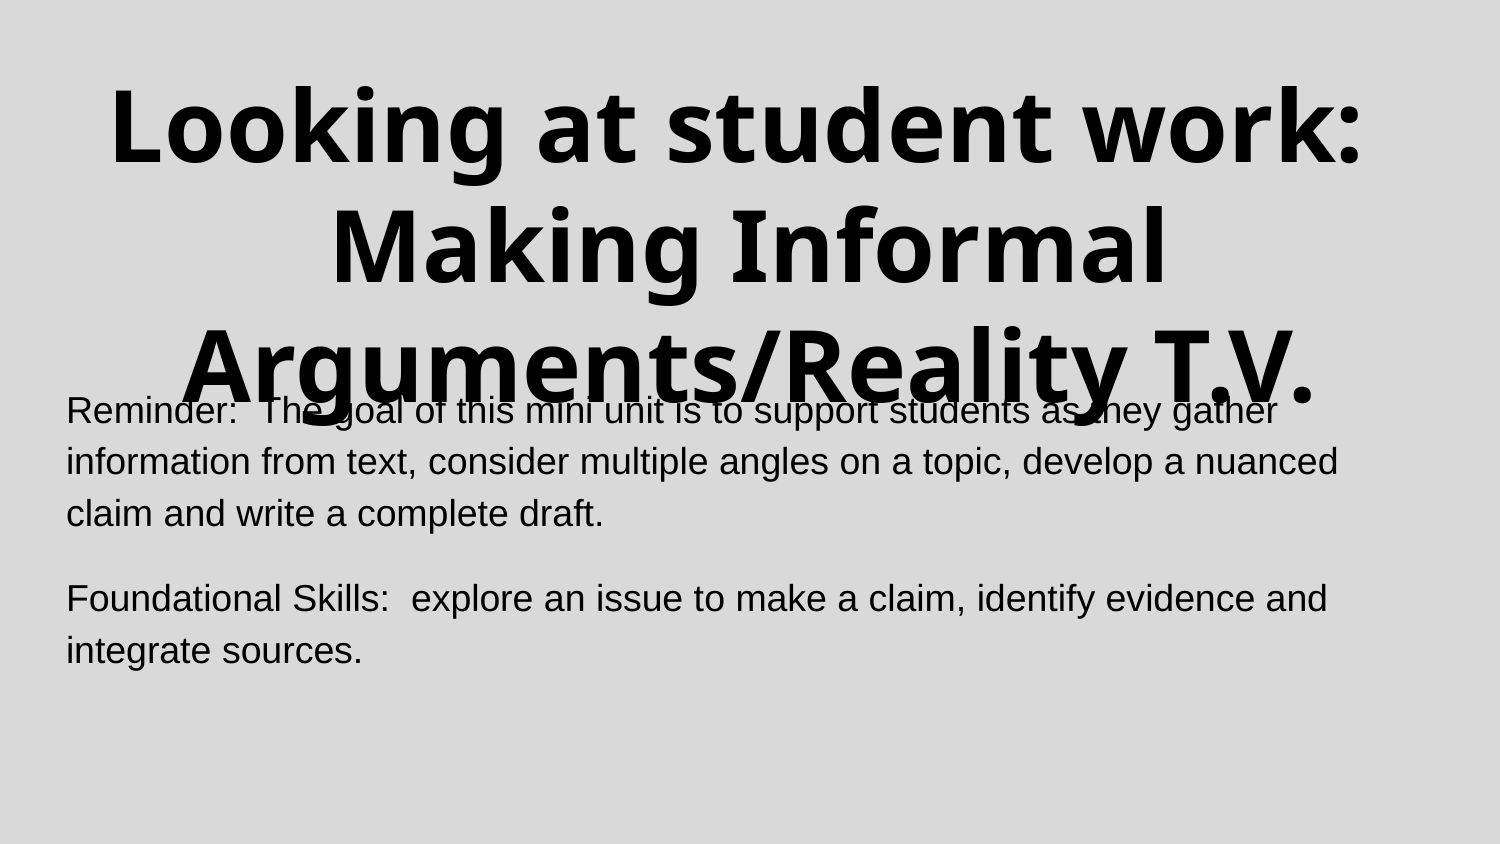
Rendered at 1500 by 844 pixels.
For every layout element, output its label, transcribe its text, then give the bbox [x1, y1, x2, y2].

title Looking at student work: Making Informal Arguments/Reality T.V. [51, 48, 1449, 262]
list Reminder: The goal of this mini unit is to support students as they gather information from text, consider multiple angles on a topic, develop a nuanced claim and write a complete draft. Foundational Skills: explore an issue to make a claim, identify evidence and integrate sources. [51, 285, 1449, 750]
